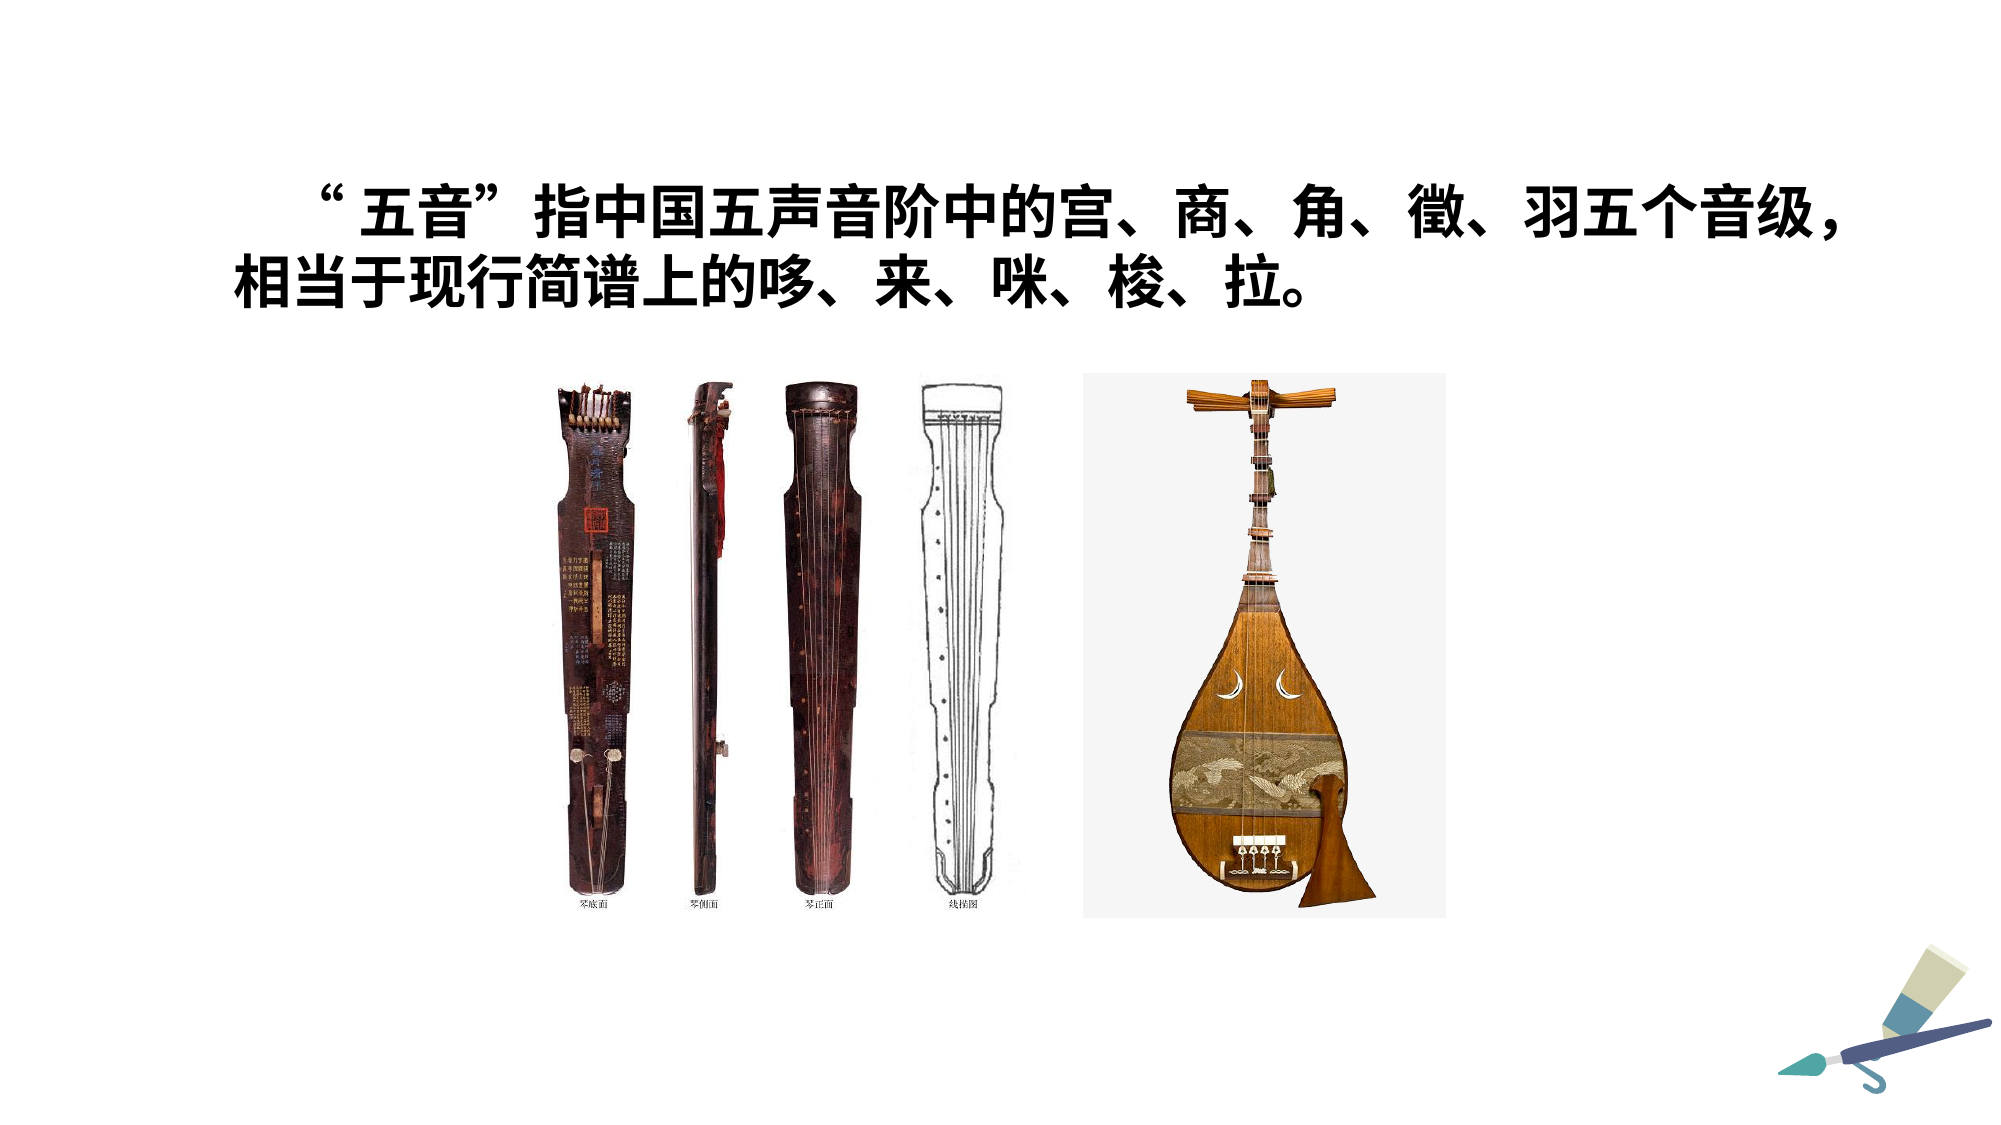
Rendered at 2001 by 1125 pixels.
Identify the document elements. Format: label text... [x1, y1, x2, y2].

picture [513, 373, 1043, 918]
picture [1083, 373, 1446, 918]
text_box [1811, 945, 1974, 1125]
text_box “五音”指中国五声音阶中的宫、商、角、徵、羽五个音级，相当于现行简谱上的哆、来、咪、梭、拉。 [218, 168, 1831, 323]
